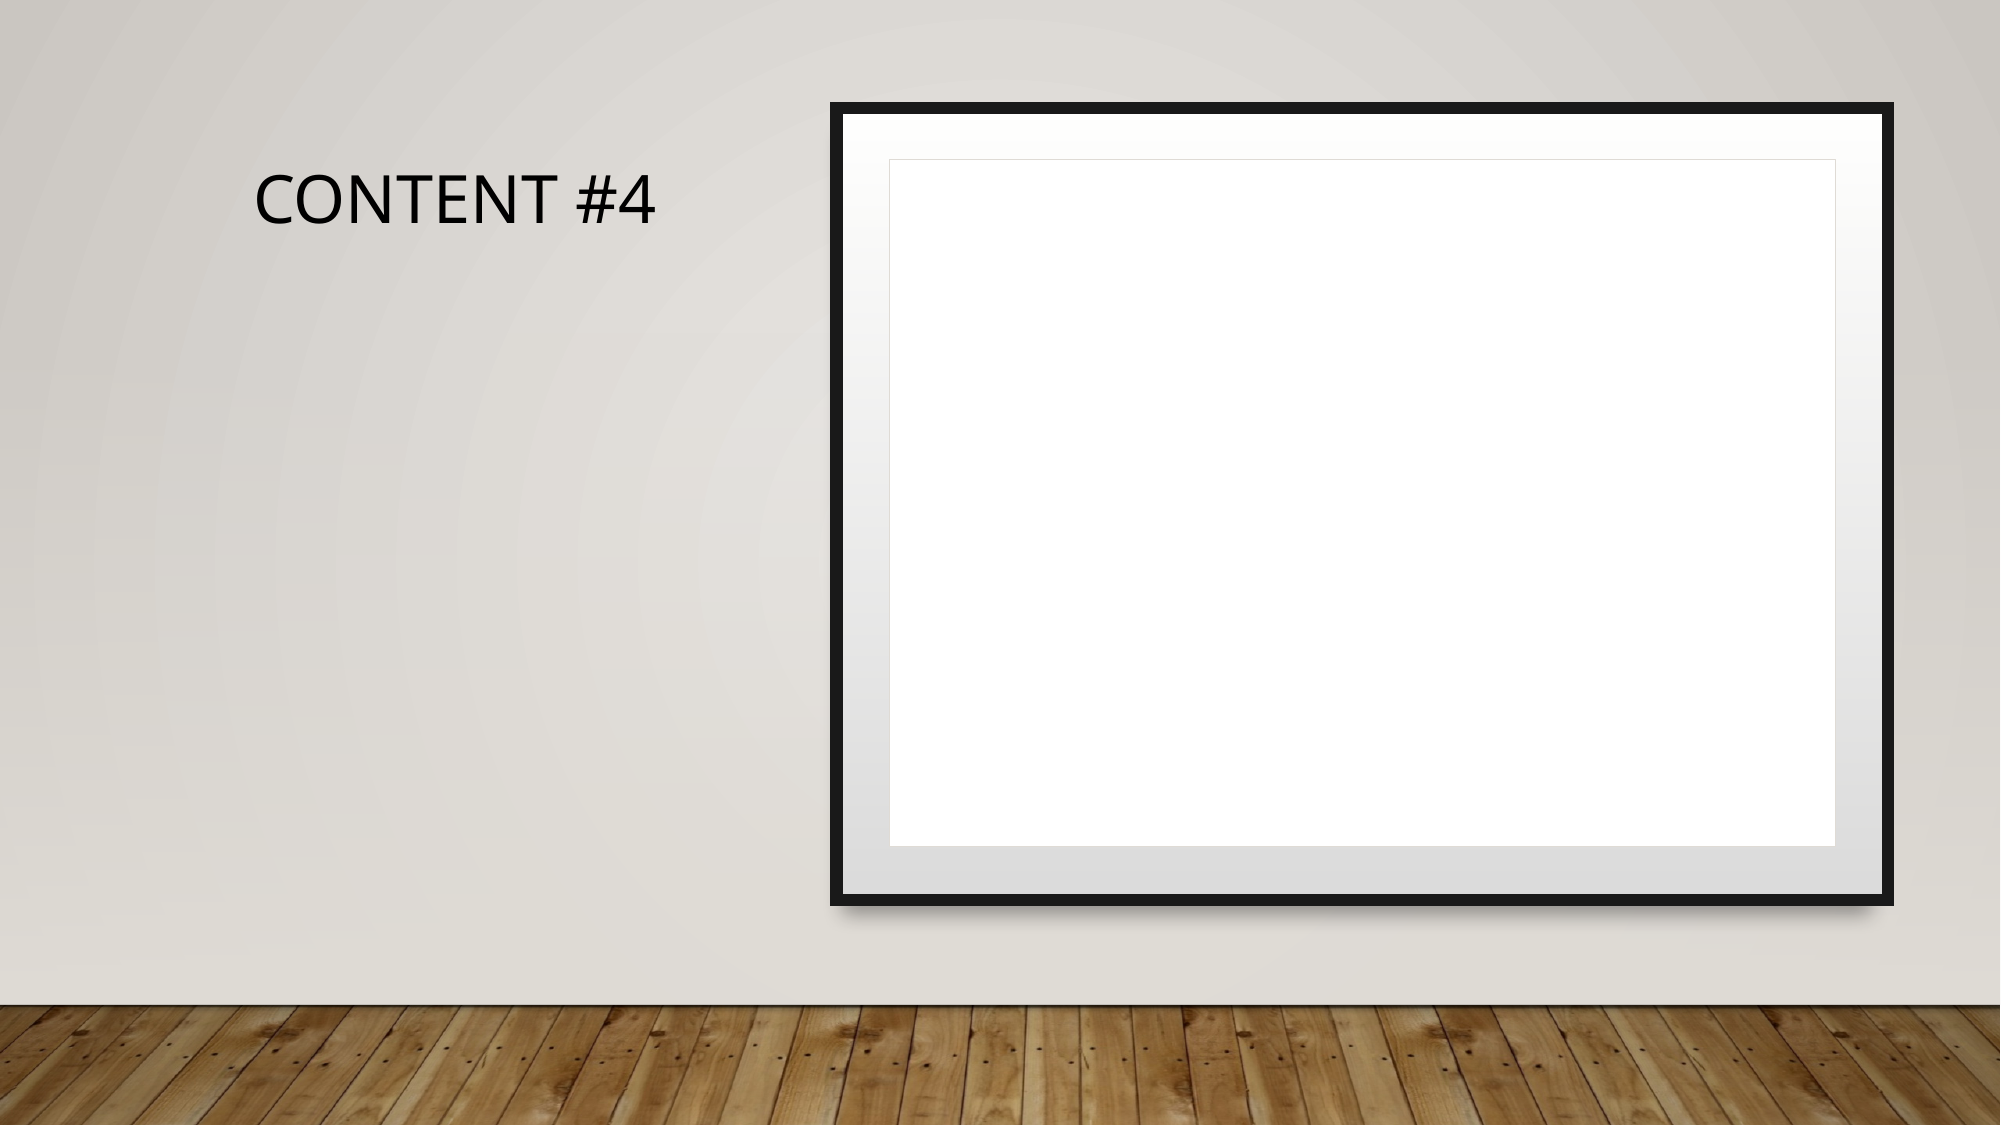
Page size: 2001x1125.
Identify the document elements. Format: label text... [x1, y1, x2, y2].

text_box [0, 330, 2000, 1004]
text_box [836, 104, 1889, 902]
text_box [0, 0, 2000, 330]
picture [0, 1006, 2000, 1125]
title CONTENT #4 [238, 158, 764, 617]
